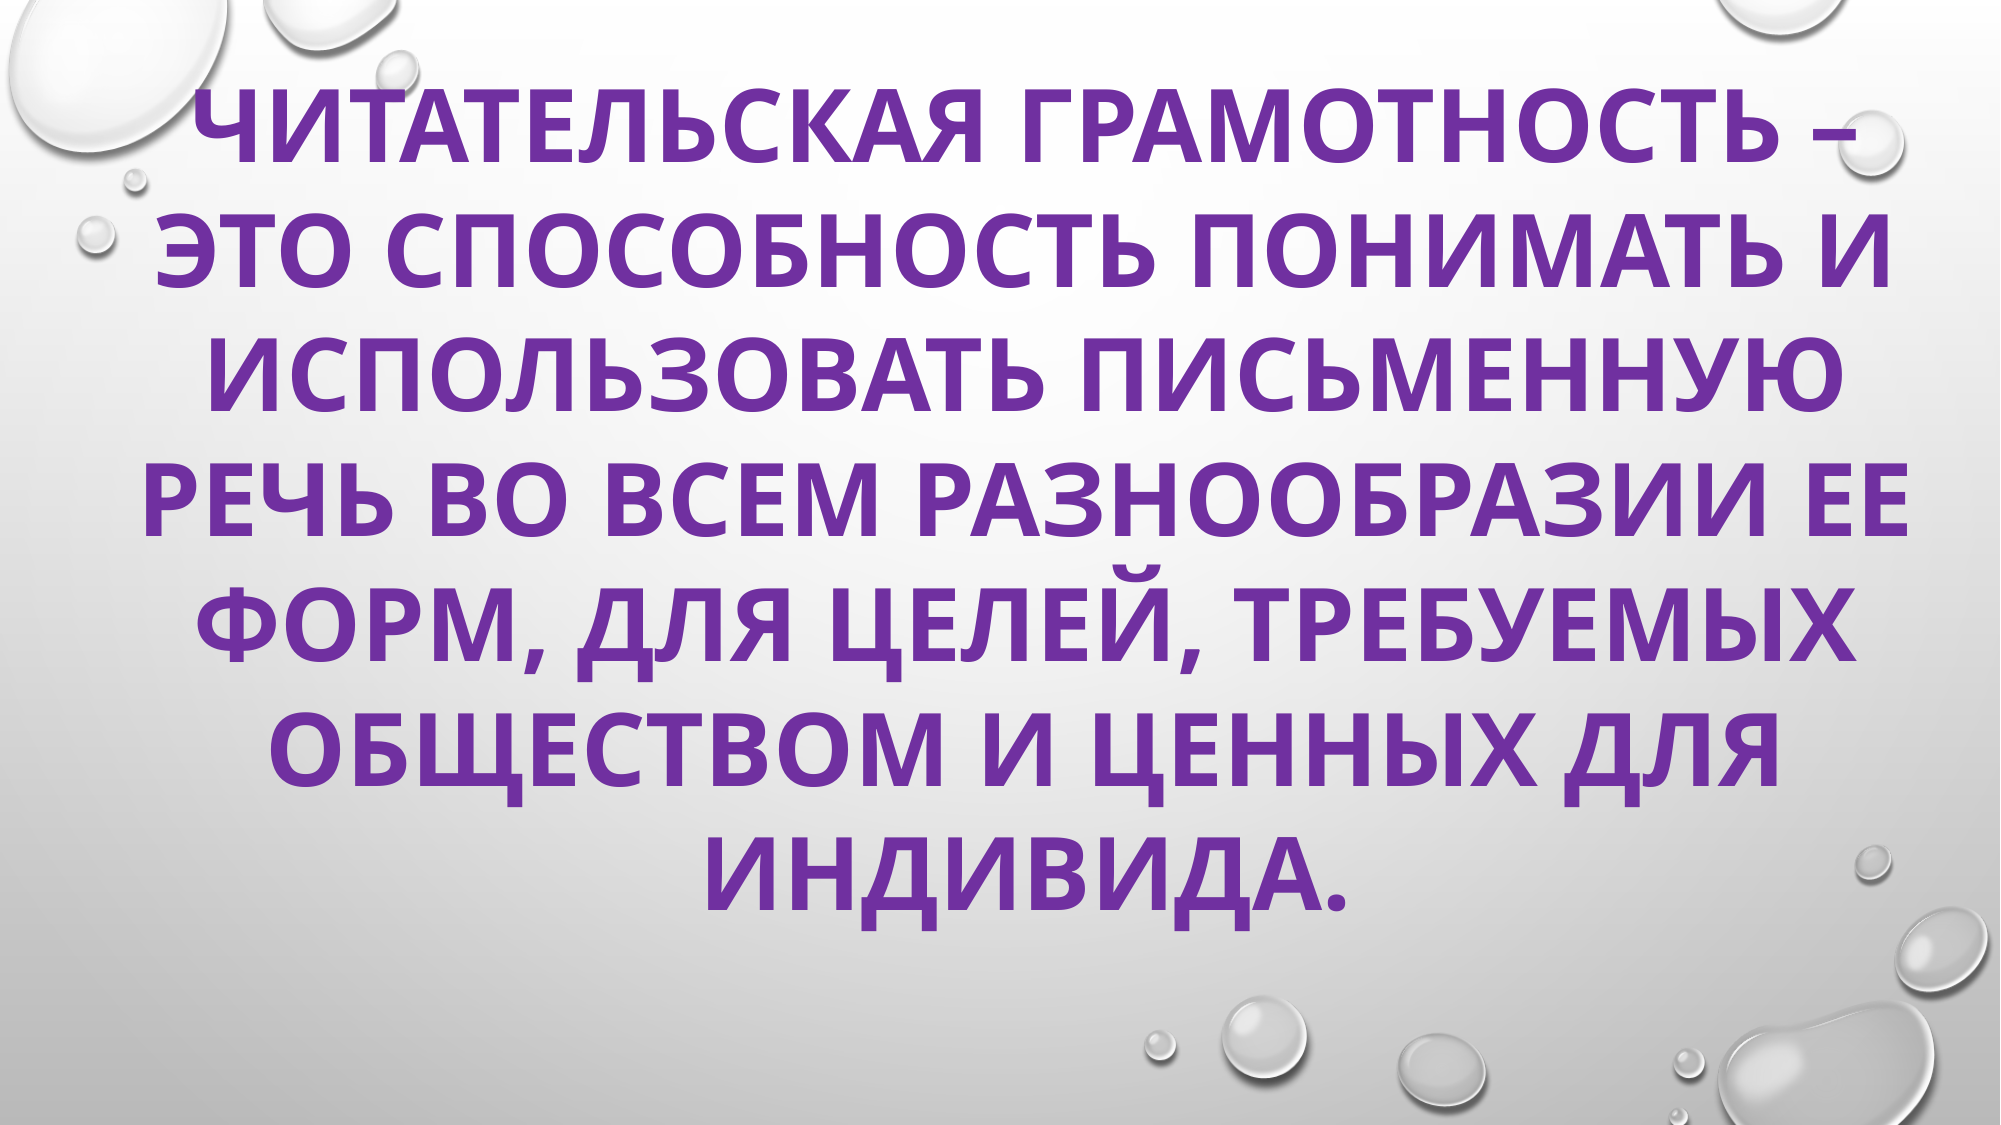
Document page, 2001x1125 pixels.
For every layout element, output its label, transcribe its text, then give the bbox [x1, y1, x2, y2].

title Читательская грамотность – это способность понимать и использовать письменную речь во всем разнообразии ее форм, для целей, требуемых обществом и ценных для индивида. [98, 45, 1954, 1048]
picture [0, 0, 2000, 1125]
